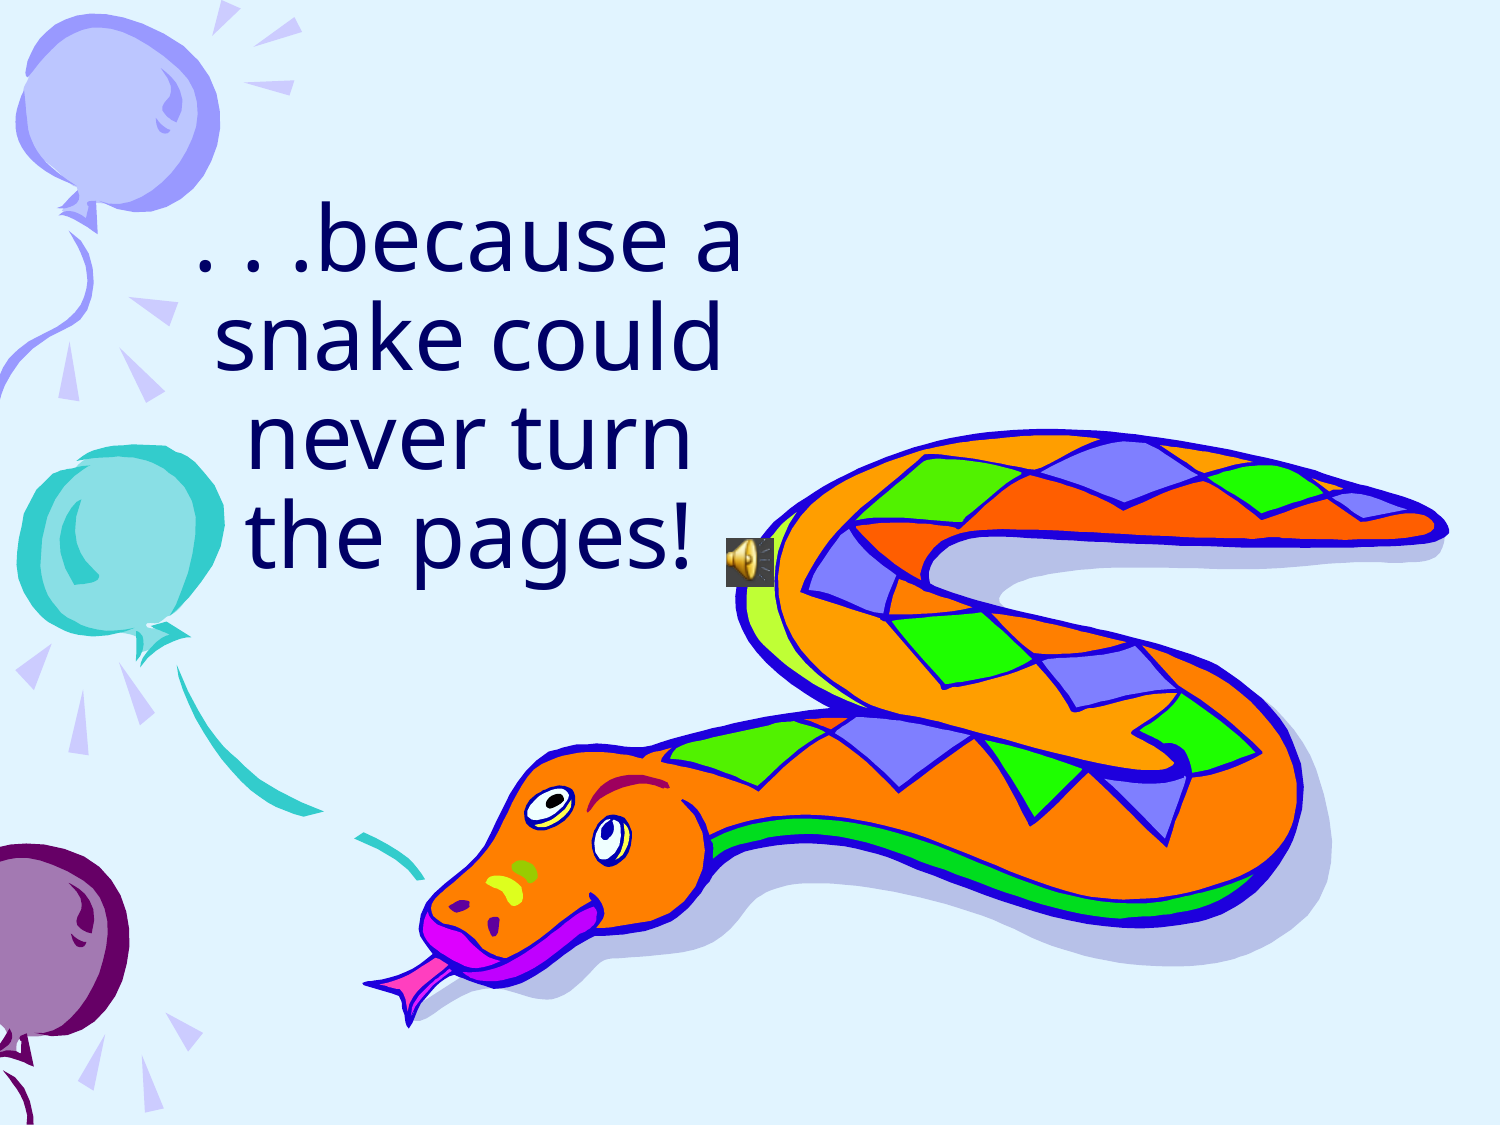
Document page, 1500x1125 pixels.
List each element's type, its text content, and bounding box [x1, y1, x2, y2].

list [362, 424, 1451, 1029]
picture [724, 537, 776, 588]
title . . .because a snake could never turn the pages! [162, 49, 778, 596]
